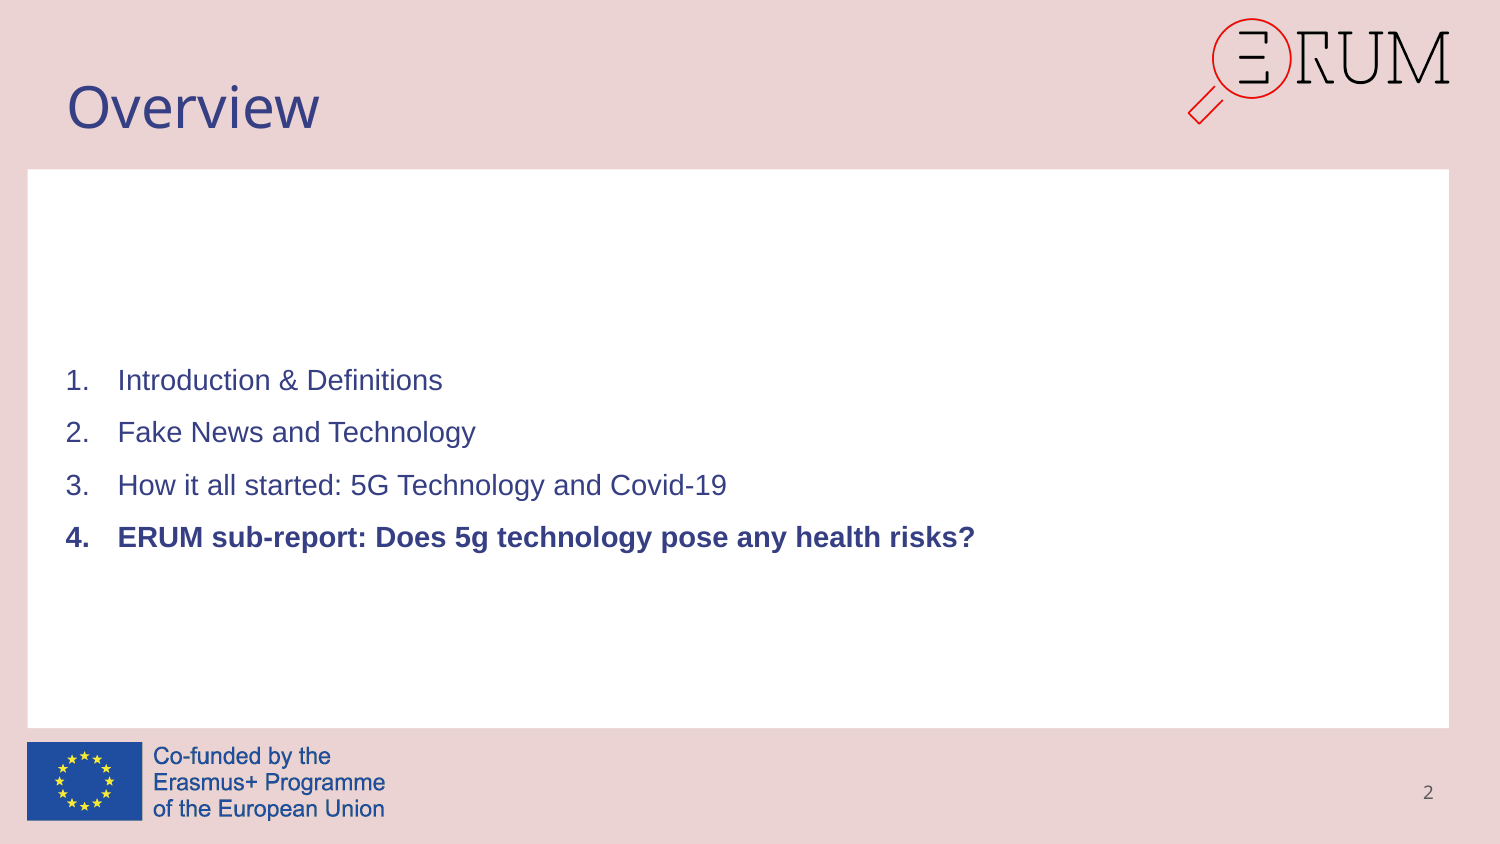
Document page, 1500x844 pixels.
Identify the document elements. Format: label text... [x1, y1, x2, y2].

slide_number 2 [1358, 761, 1449, 826]
picture [27, 742, 385, 821]
picture [1136, 0, 1500, 137]
title Overview [51, 55, 1168, 150]
list Introduction & Definitions Fake News and Technology How it all started: 5G Technology and Covid-19 ERUM sub-report: Does 5g technology pose any health risks? [27, 169, 1449, 729]
